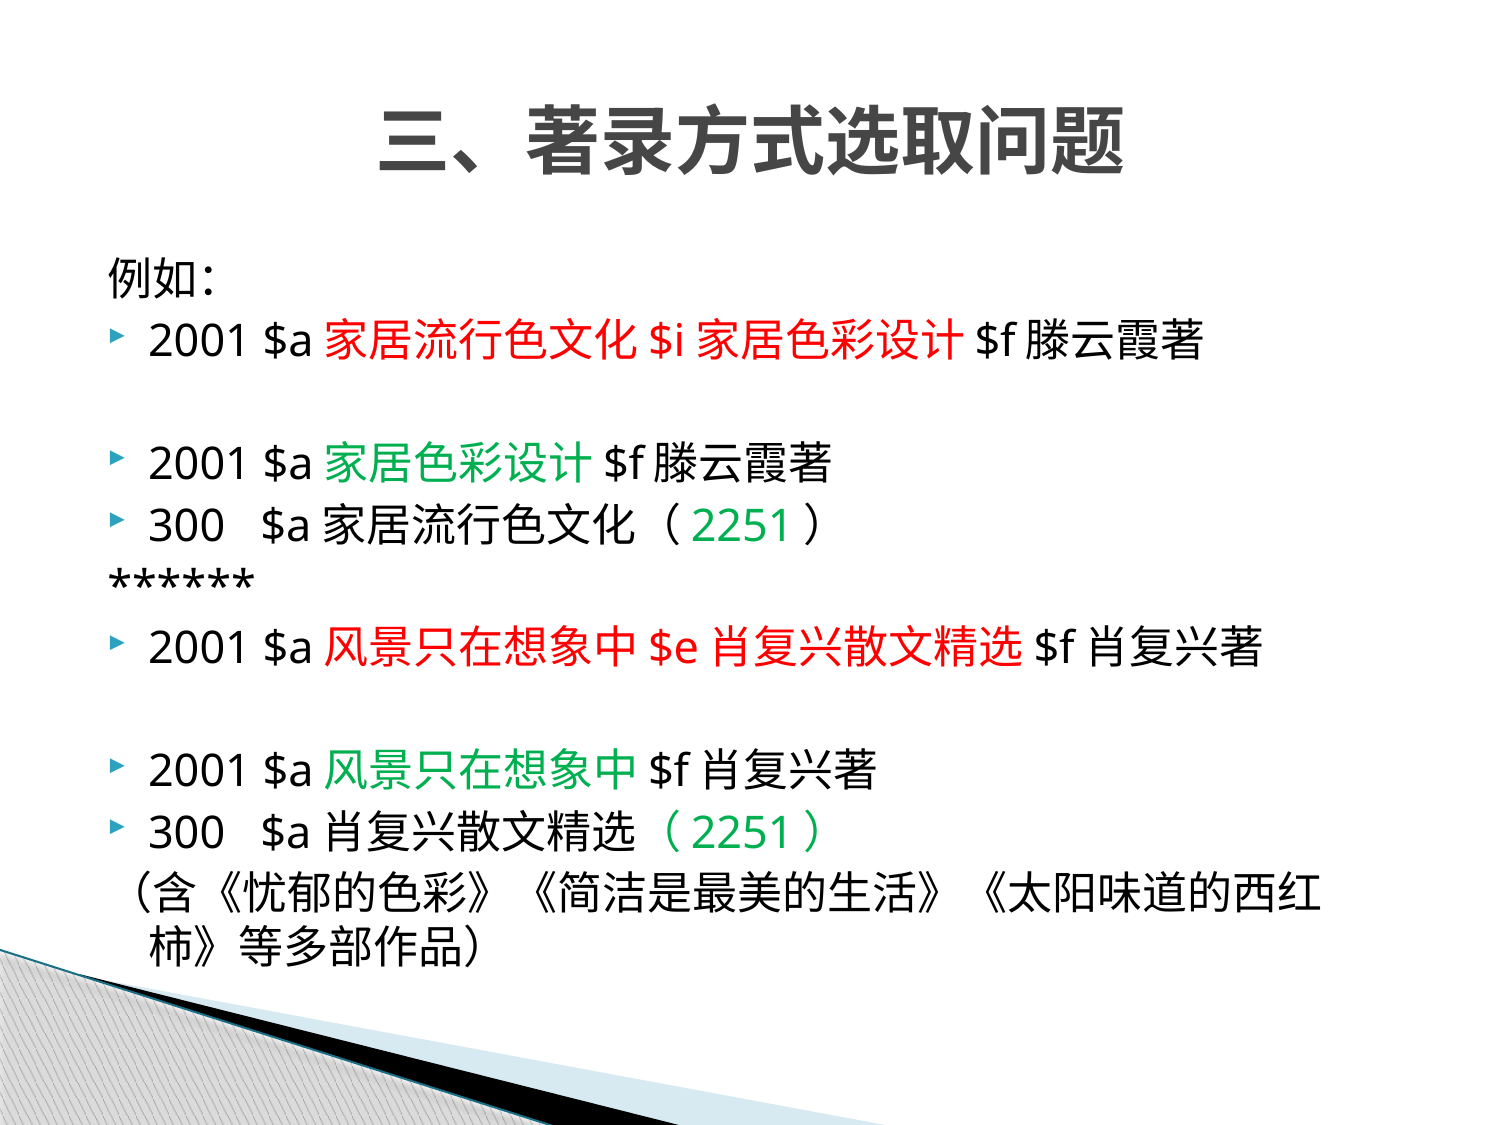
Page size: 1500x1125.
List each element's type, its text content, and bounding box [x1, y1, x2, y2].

list 例如： 2001 $a家居流行色文化$i家居色彩设计$f滕云霞著 2001 $a家居色彩设计$f滕云霞著 300 $a家居流行色文化（2251） ****** 2001 $a风景只在想象中$e肖复兴散文精选$f肖复兴著 2001 $a风景只在想象中$f肖复兴著 300 $a肖复兴散文精选（2251） （含《忧郁的色彩》《简洁是最美的生活》《太阳味道的西红柿》等多部作品） [75, 243, 1425, 986]
title 三、著录方式选取问题 [75, 45, 1425, 233]
